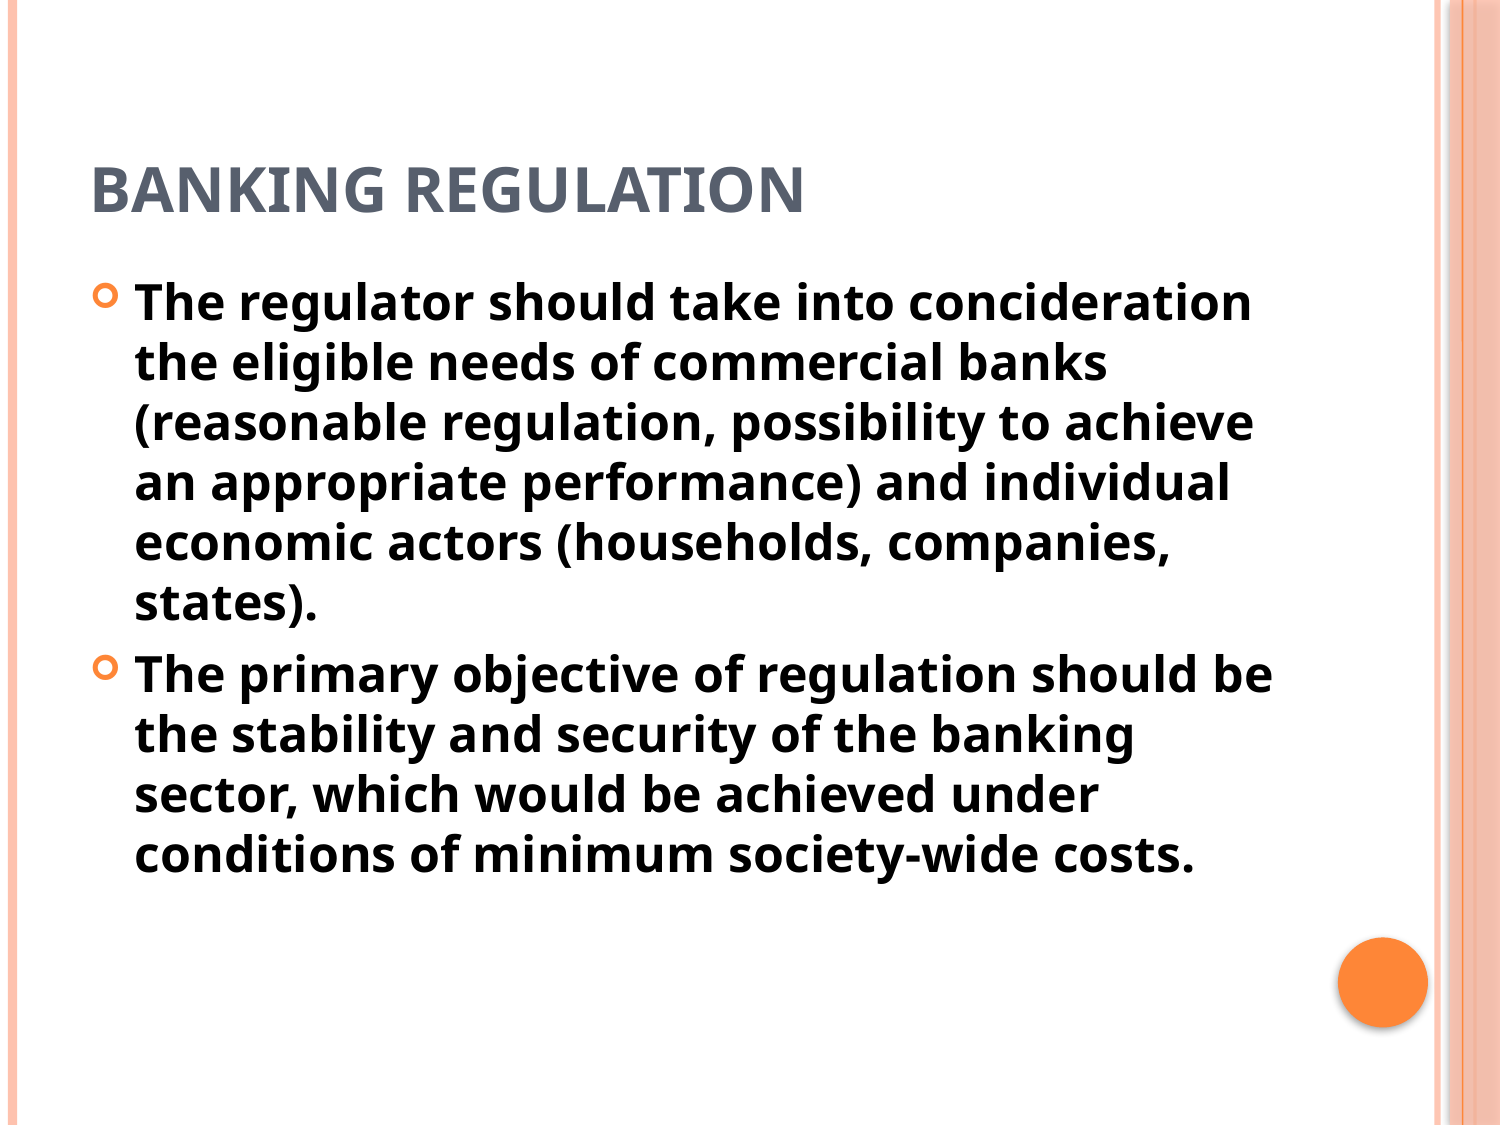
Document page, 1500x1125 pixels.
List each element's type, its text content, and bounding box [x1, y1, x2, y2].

list The regulator should take into concideration the eligible needs of commercial banks (reasonable regulation, possibility to achieve an appropriate performance) and individual economic actors (households, companies, states). The primary objective of regulation should be the stability and security of the banking sector, which would be achieved under conditions of minimum society-wide costs. [75, 262, 1300, 1062]
title Banking regulation [75, 45, 1300, 233]
